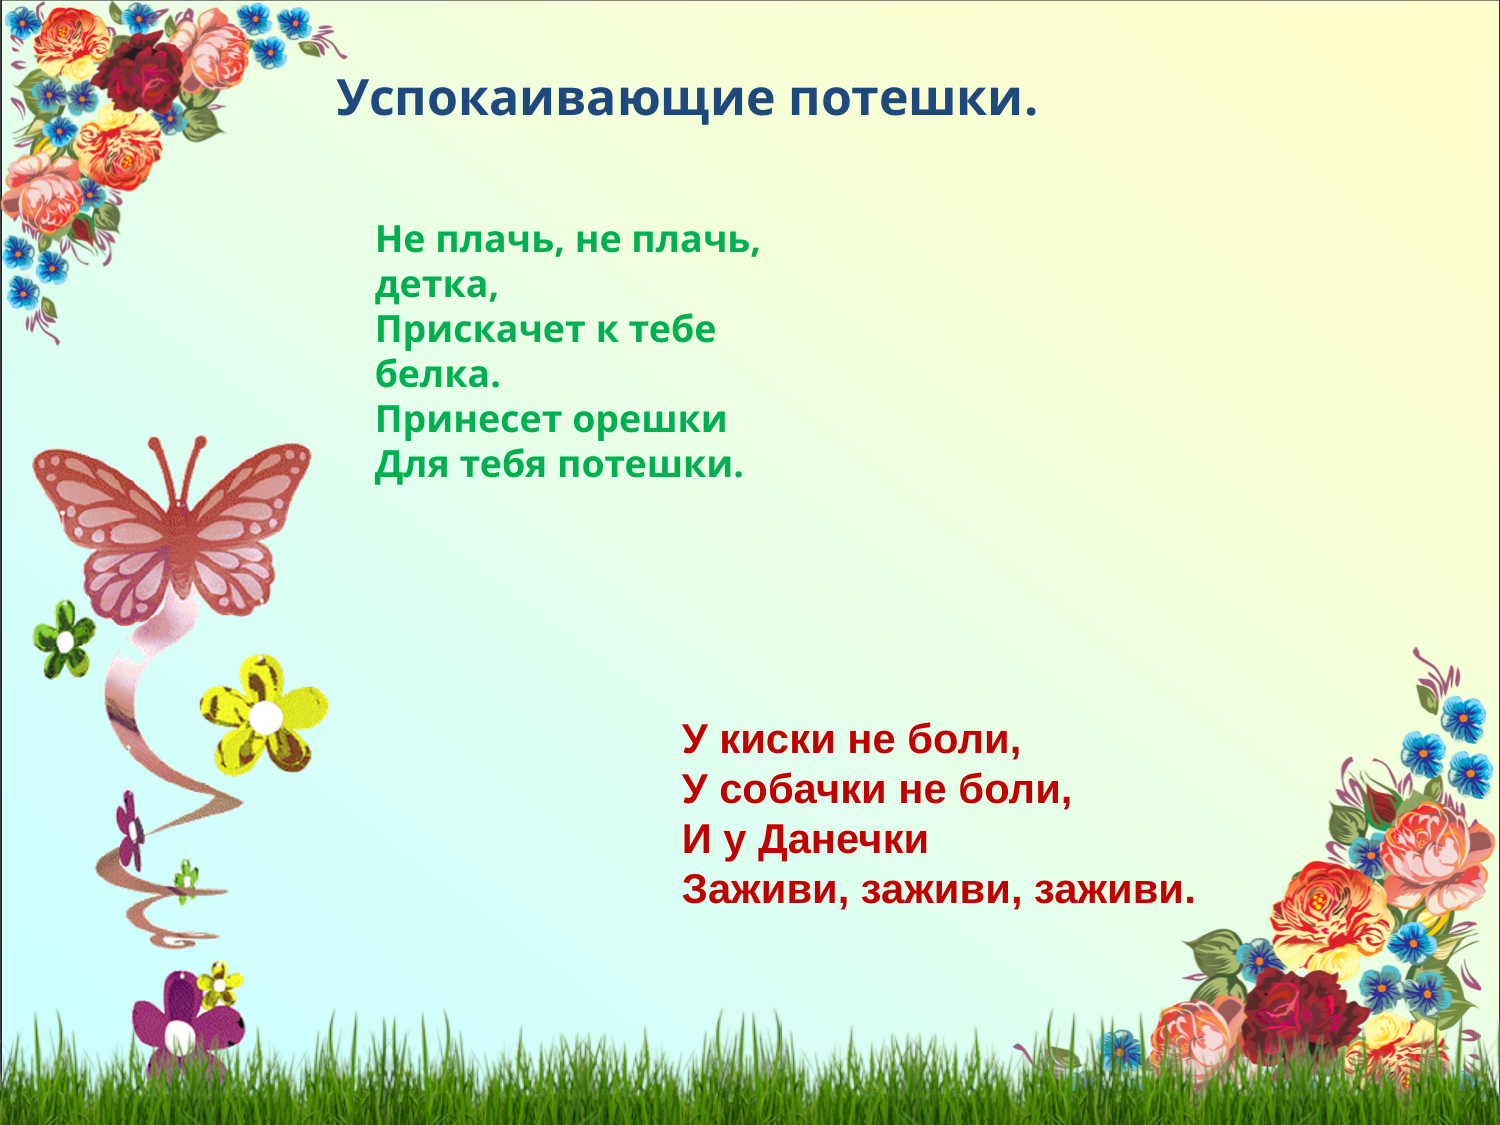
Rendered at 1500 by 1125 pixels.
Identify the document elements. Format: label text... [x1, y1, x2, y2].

picture [0, 0, 1500, 1125]
text_box Не плачь, не плачь, детка, Прискачет к тебе белка. Принесет орешки Для тебя потешки. [360, 207, 798, 493]
text_box Успокаивающие потешки. [93, 58, 1282, 134]
text_box У киски не боли, У собачки не боли, И у Данечки Заживи, заживи, заживи. [667, 704, 1323, 919]
